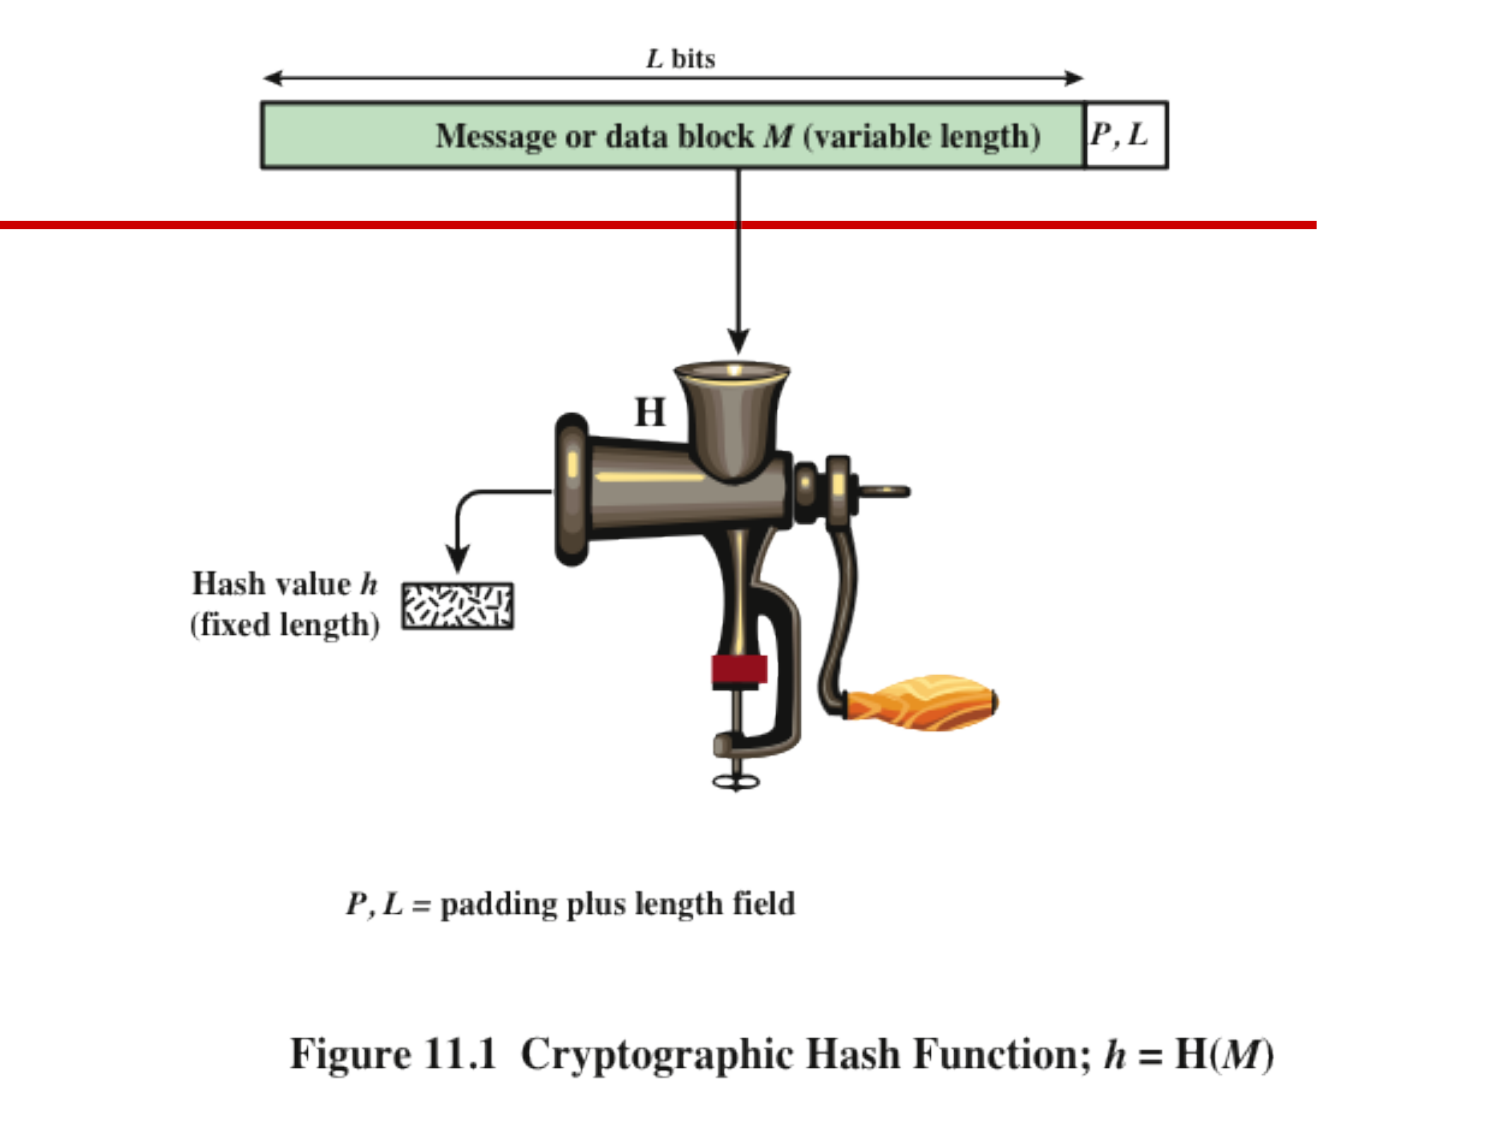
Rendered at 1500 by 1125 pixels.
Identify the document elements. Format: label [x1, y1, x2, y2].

picture [126, 0, 1409, 1125]
